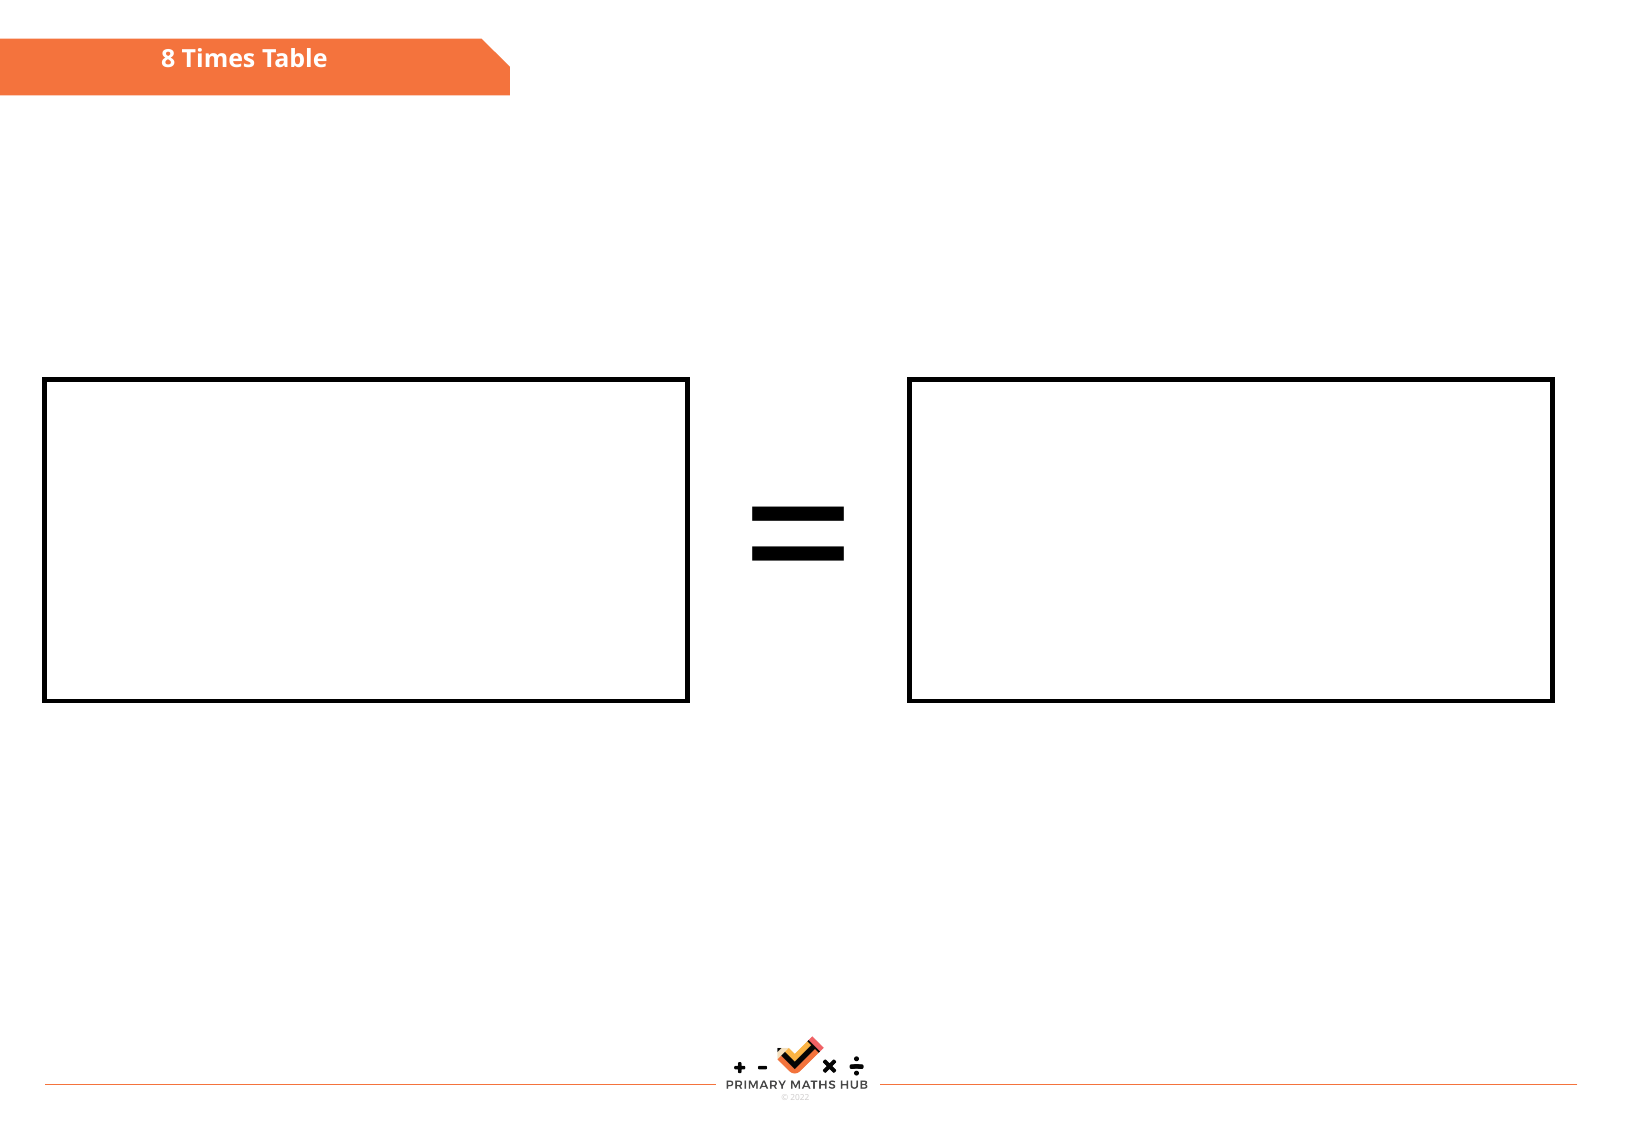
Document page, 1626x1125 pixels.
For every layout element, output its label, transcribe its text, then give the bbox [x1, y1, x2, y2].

text_box [43, 378, 689, 702]
text_box = [726, 397, 871, 653]
text_box © 2022 [720, 1084, 870, 1110]
picture [722, 1034, 872, 1094]
text_box 8 Times Table [0, 37, 511, 97]
text_box [908, 378, 1554, 702]
